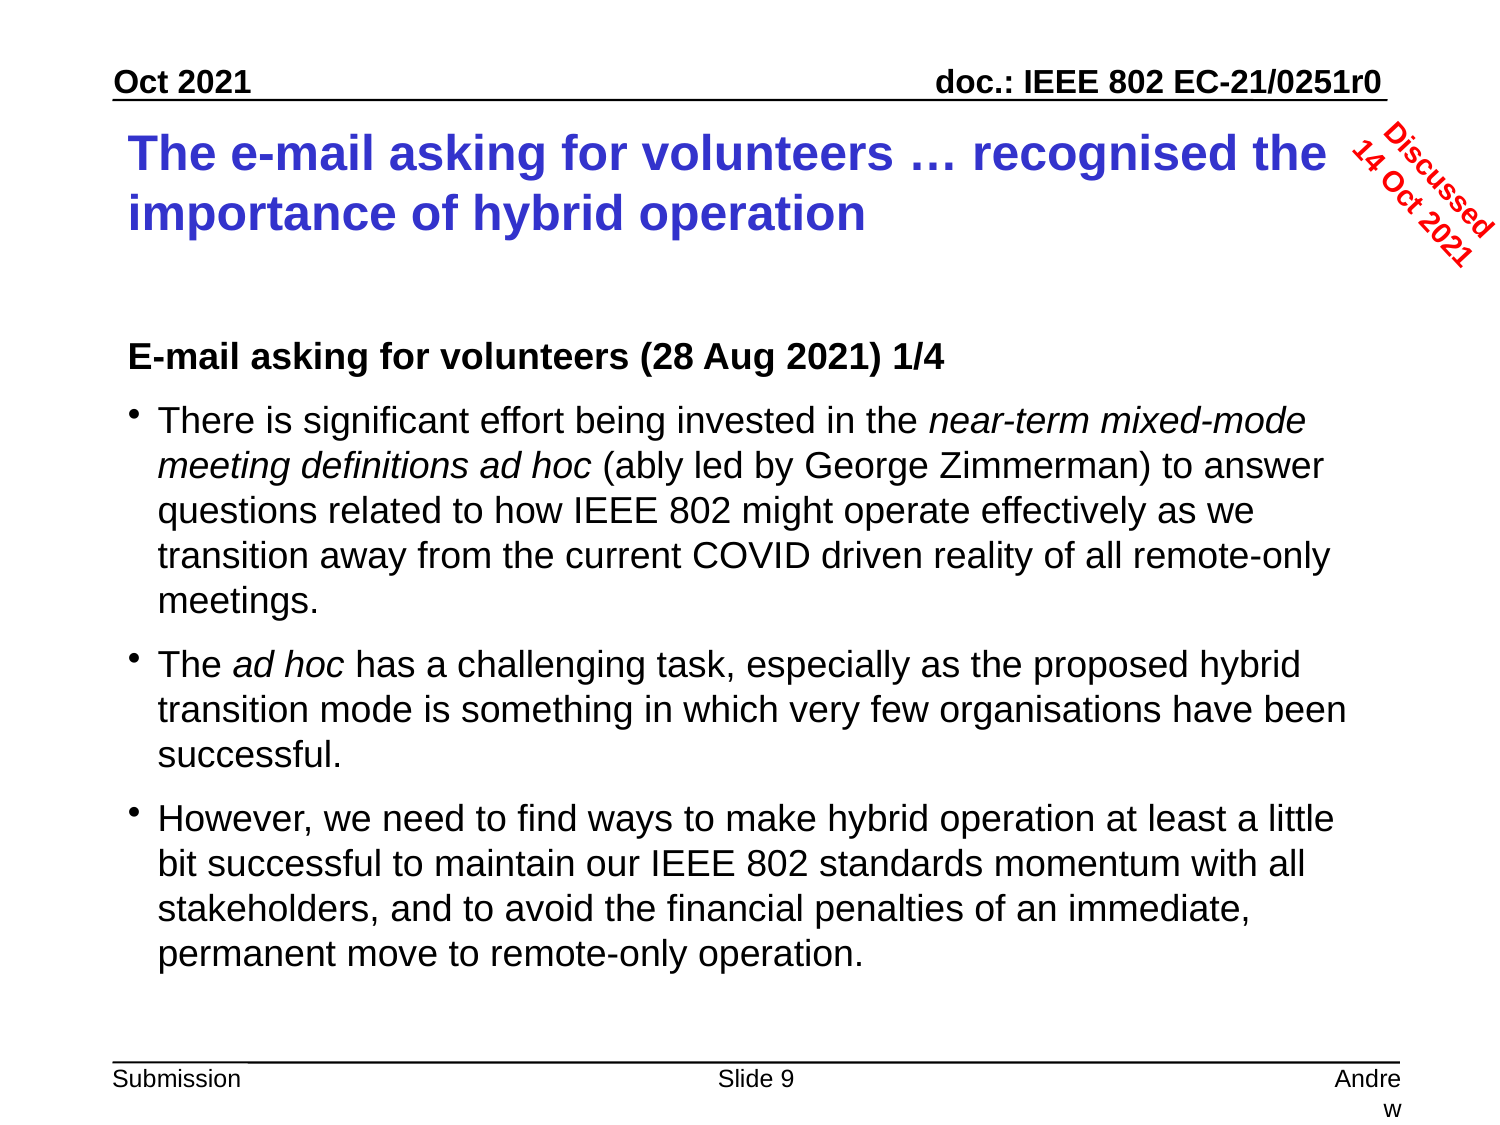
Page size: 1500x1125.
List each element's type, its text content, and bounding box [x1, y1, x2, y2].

title The e-mail asking for volunteers … recognised the importance of hybrid operation [112, 112, 1388, 288]
footer Andrew Myles, Cisco [1320, 1061, 1402, 1093]
slide_number Slide 9 [709, 1061, 803, 1093]
text_box Discussed 14 Oct 2021 [1312, 87, 1500, 308]
list E-mail asking for volunteers (28 Aug 2021) 1/4 There is significant effort being invested in the near-term mixed-mode meeting definitions ad hoc (ably led by George Zimmerman) to answer questions related to how IEEE 802 might operate effectively as we transition away from the current COVID driven reality of all remote-only meetings. The ad hoc has a challenging task, especially as the proposed hybrid transition mode is something in which very few organisations have been successful. However, we need to find ways to make hybrid operation at least a little bit successful to maintain our IEEE 802 standards momentum with all stakeholders, and to avoid the financial penalties of an immediate, permanent move to remote-only operation. [112, 324, 1388, 1000]
